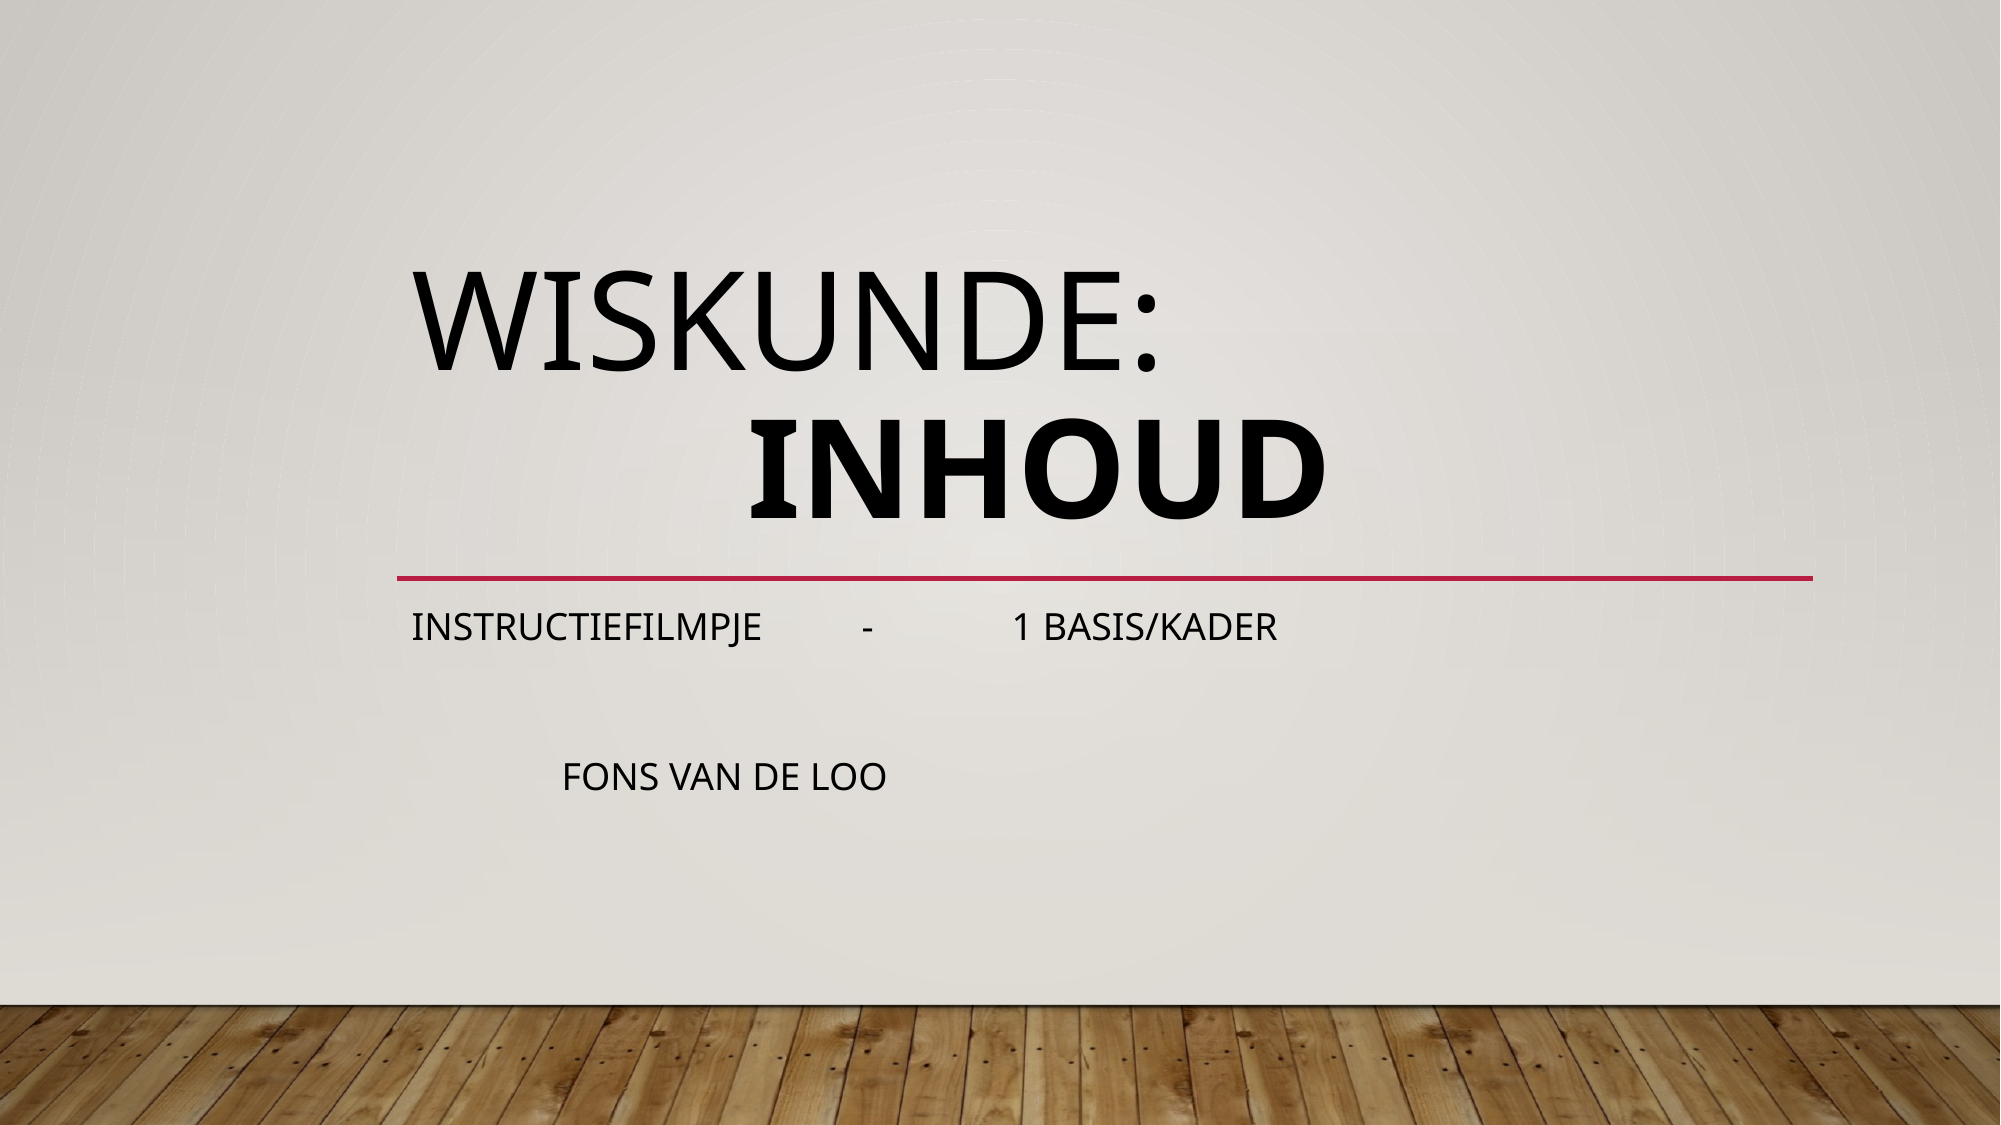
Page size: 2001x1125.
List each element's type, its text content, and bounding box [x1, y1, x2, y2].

subtitle Instructiefilmpje - 1 basis/kader Fons van de Loo [396, 579, 1814, 914]
title Wiskunde: Inhoud [396, 131, 1814, 549]
picture [0, 1005, 2000, 1125]
